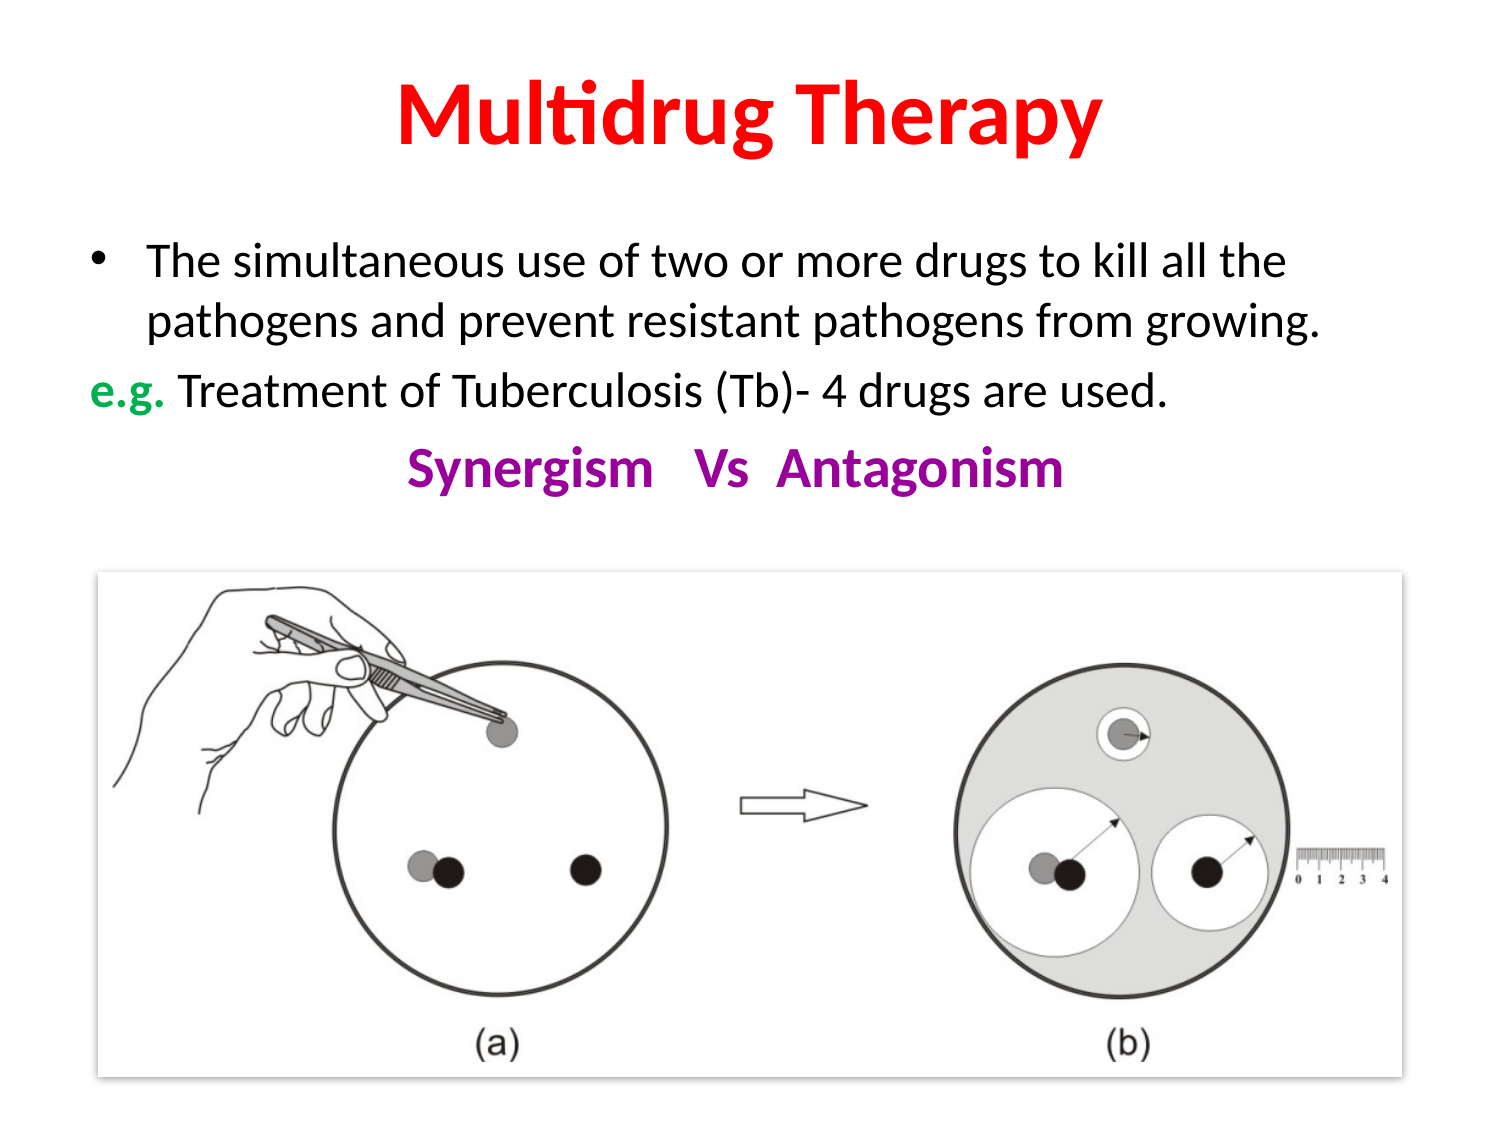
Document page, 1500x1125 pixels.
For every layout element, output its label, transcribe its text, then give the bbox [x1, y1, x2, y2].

title Multidrug Therapy [75, 45, 1425, 185]
list The simultaneous use of two or more drugs to kill all the pathogens and prevent resistant pathogens from growing. e.g. Treatment of Tuberculosis (Tb)- 4 drugs are used. Synergism Vs Antagonism [75, 219, 1425, 1005]
picture [111, 585, 1388, 1063]
